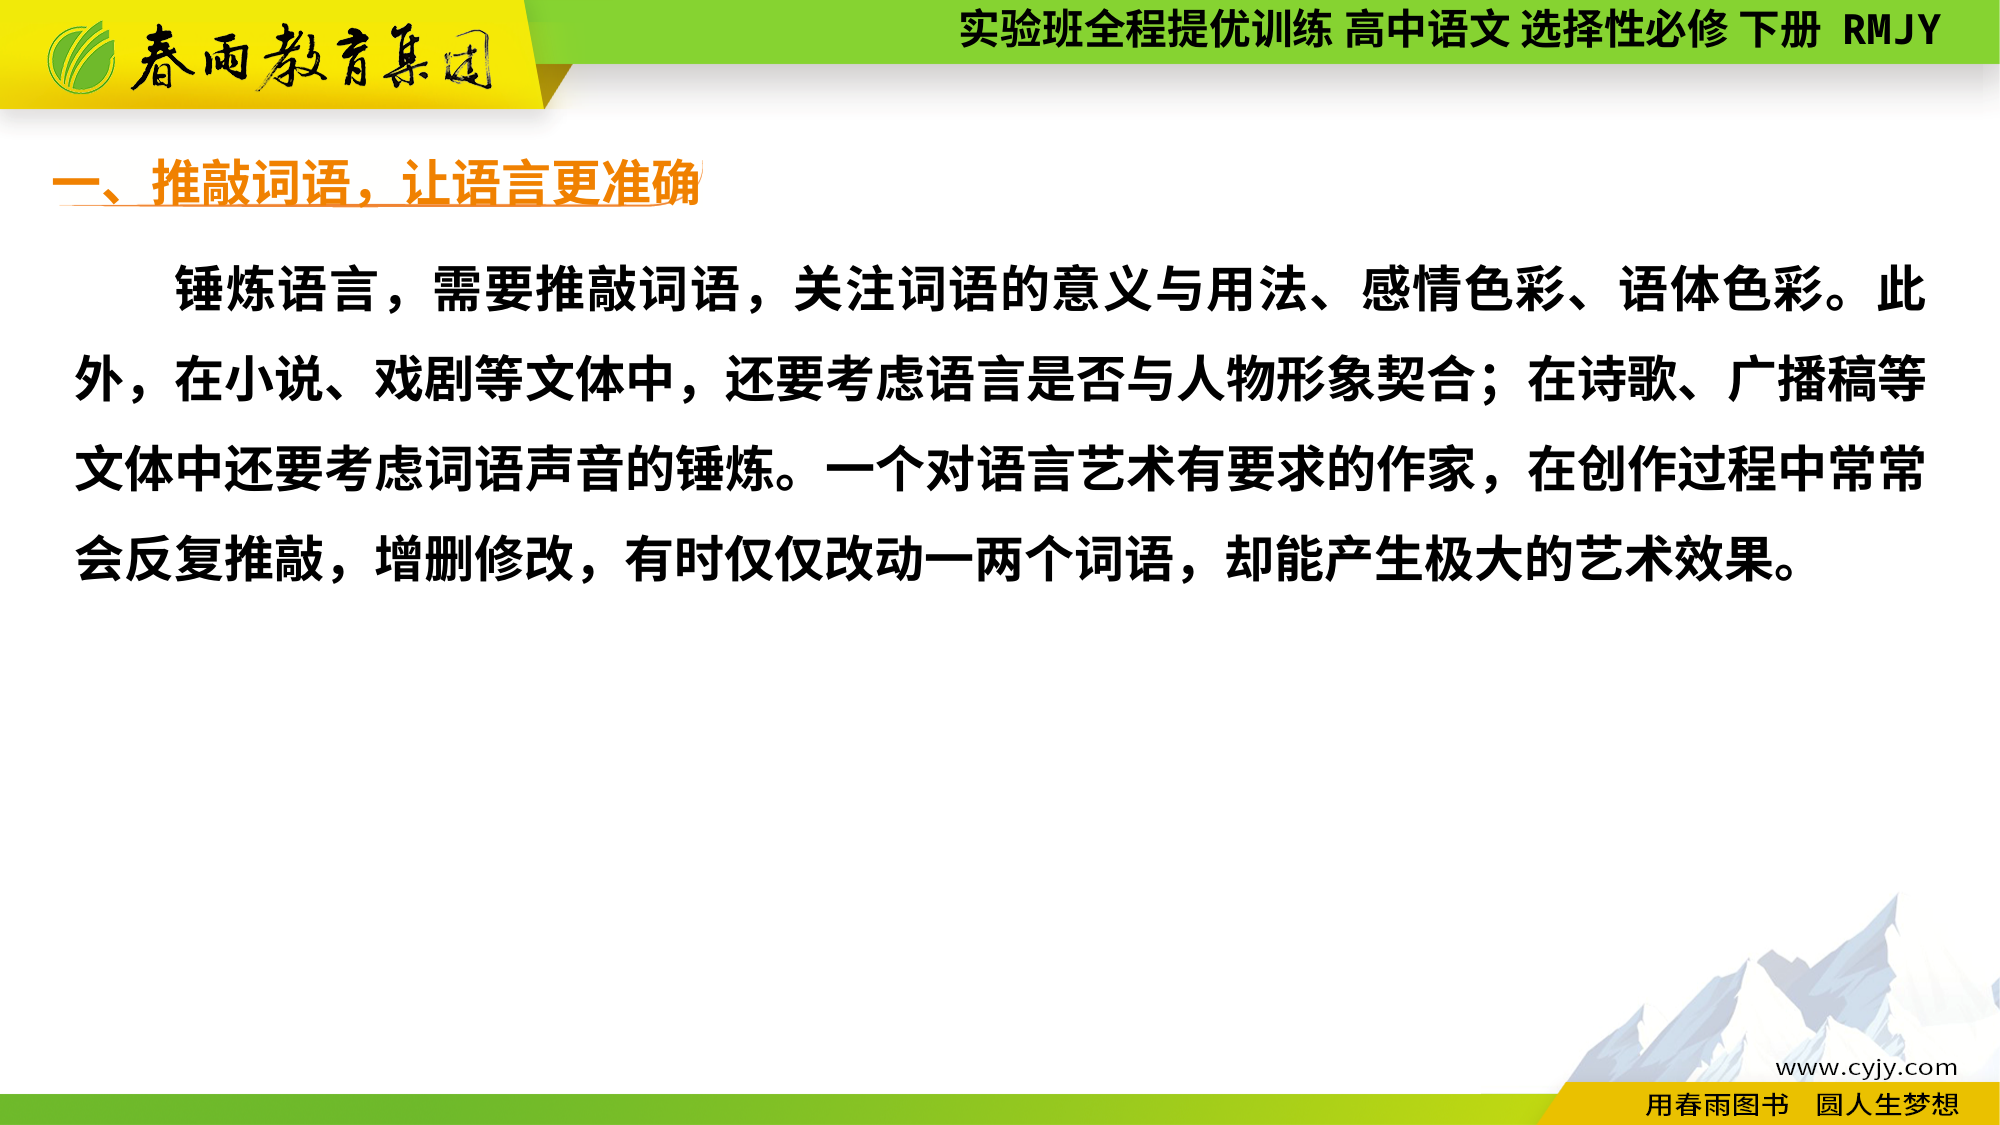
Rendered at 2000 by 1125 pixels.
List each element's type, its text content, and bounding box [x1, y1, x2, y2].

list 锤炼语言，需要推敲词语，关注词语的意义与用法、感情色彩、语体色彩。此外，在小说、戏剧等文体中，还要考虑语言是否与人物形象契合；在诗歌、广播稿等文体中还要考虑词语声音的锤炼。一个对语言艺术有要求的作家，在创作过程中常常会反复推敲，增删修改，有时仅仅改动一两个词语，却能产生极大的艺术效果。 [59, 220, 1944, 679]
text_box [31, 113, 722, 209]
picture [0, 0, 2000, 1125]
